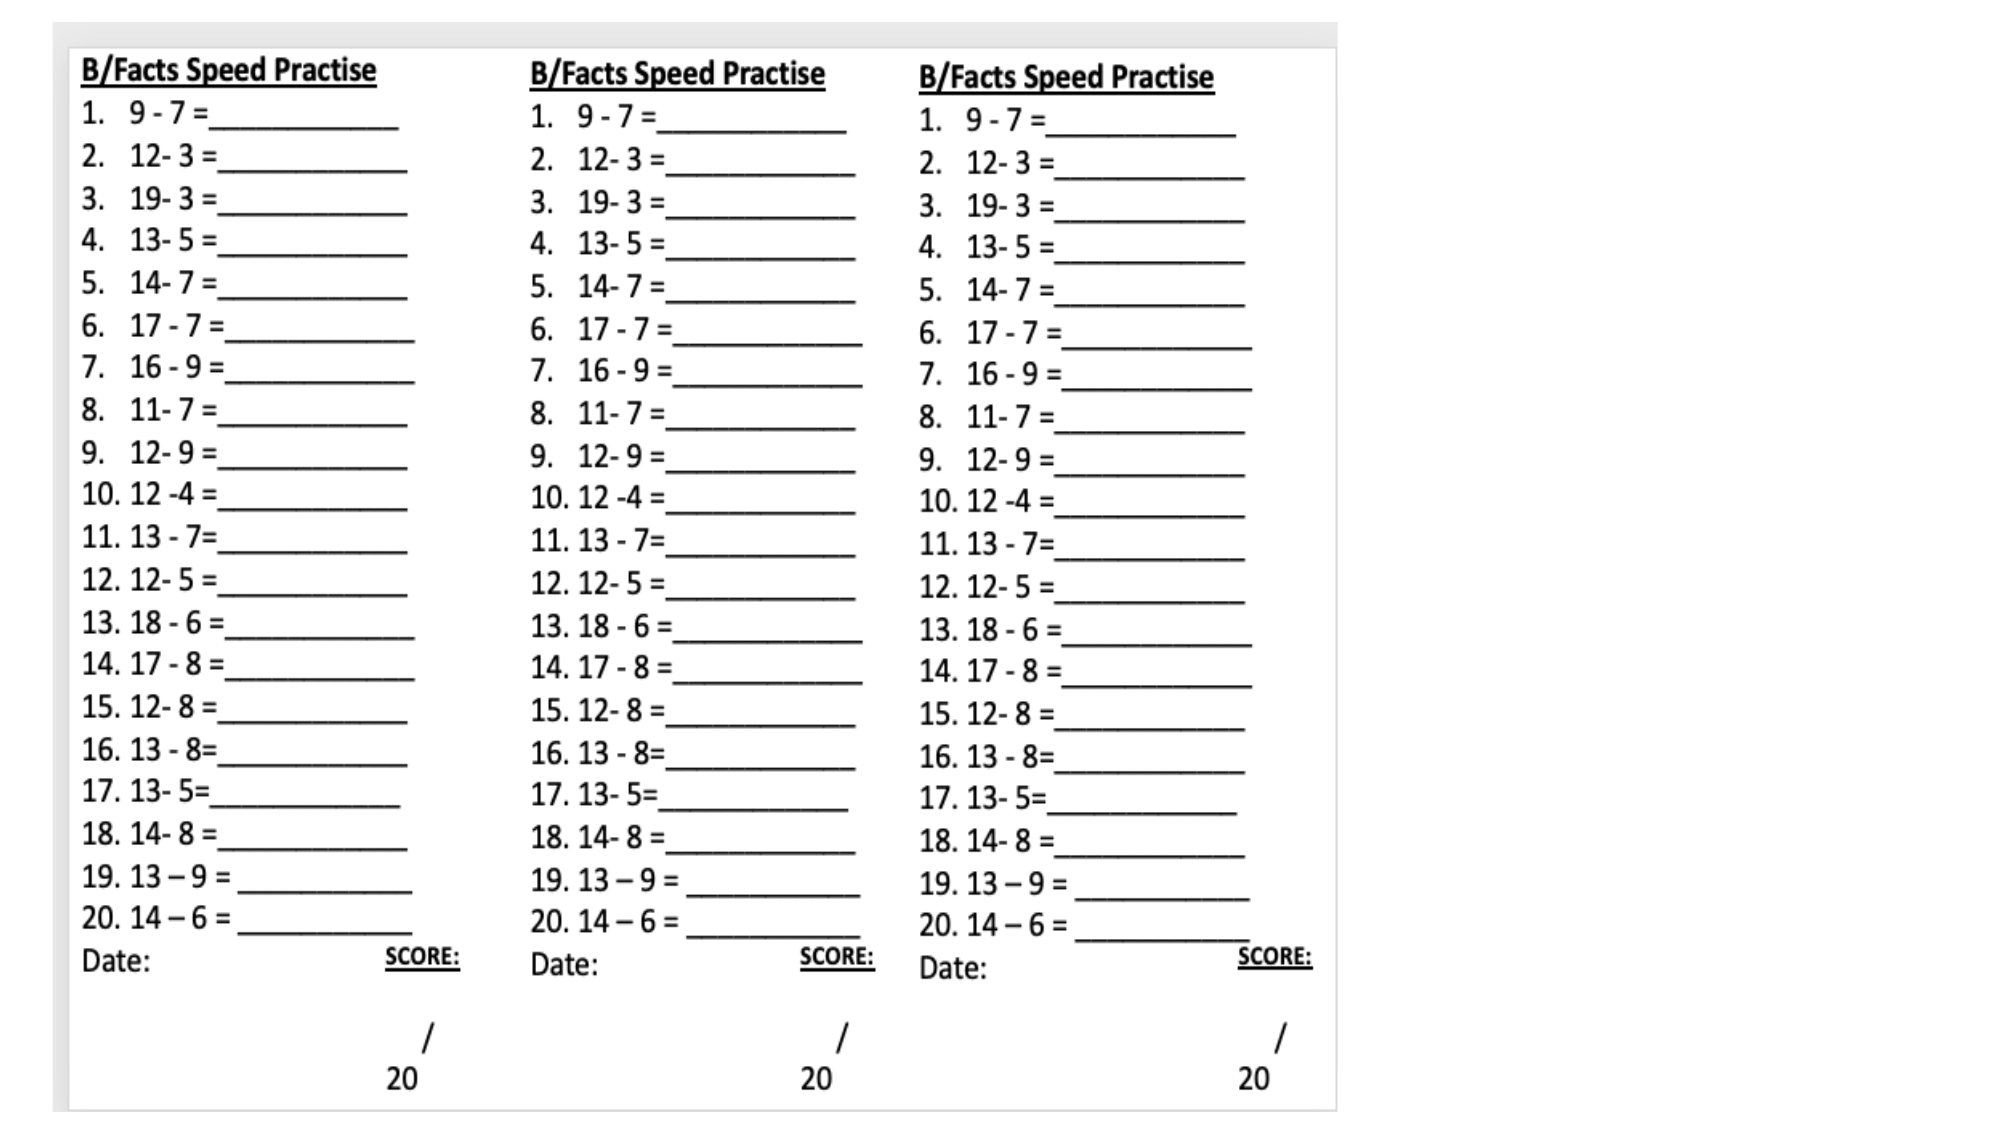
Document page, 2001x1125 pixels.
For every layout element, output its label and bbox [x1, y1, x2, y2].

picture [52, 22, 1338, 1112]
